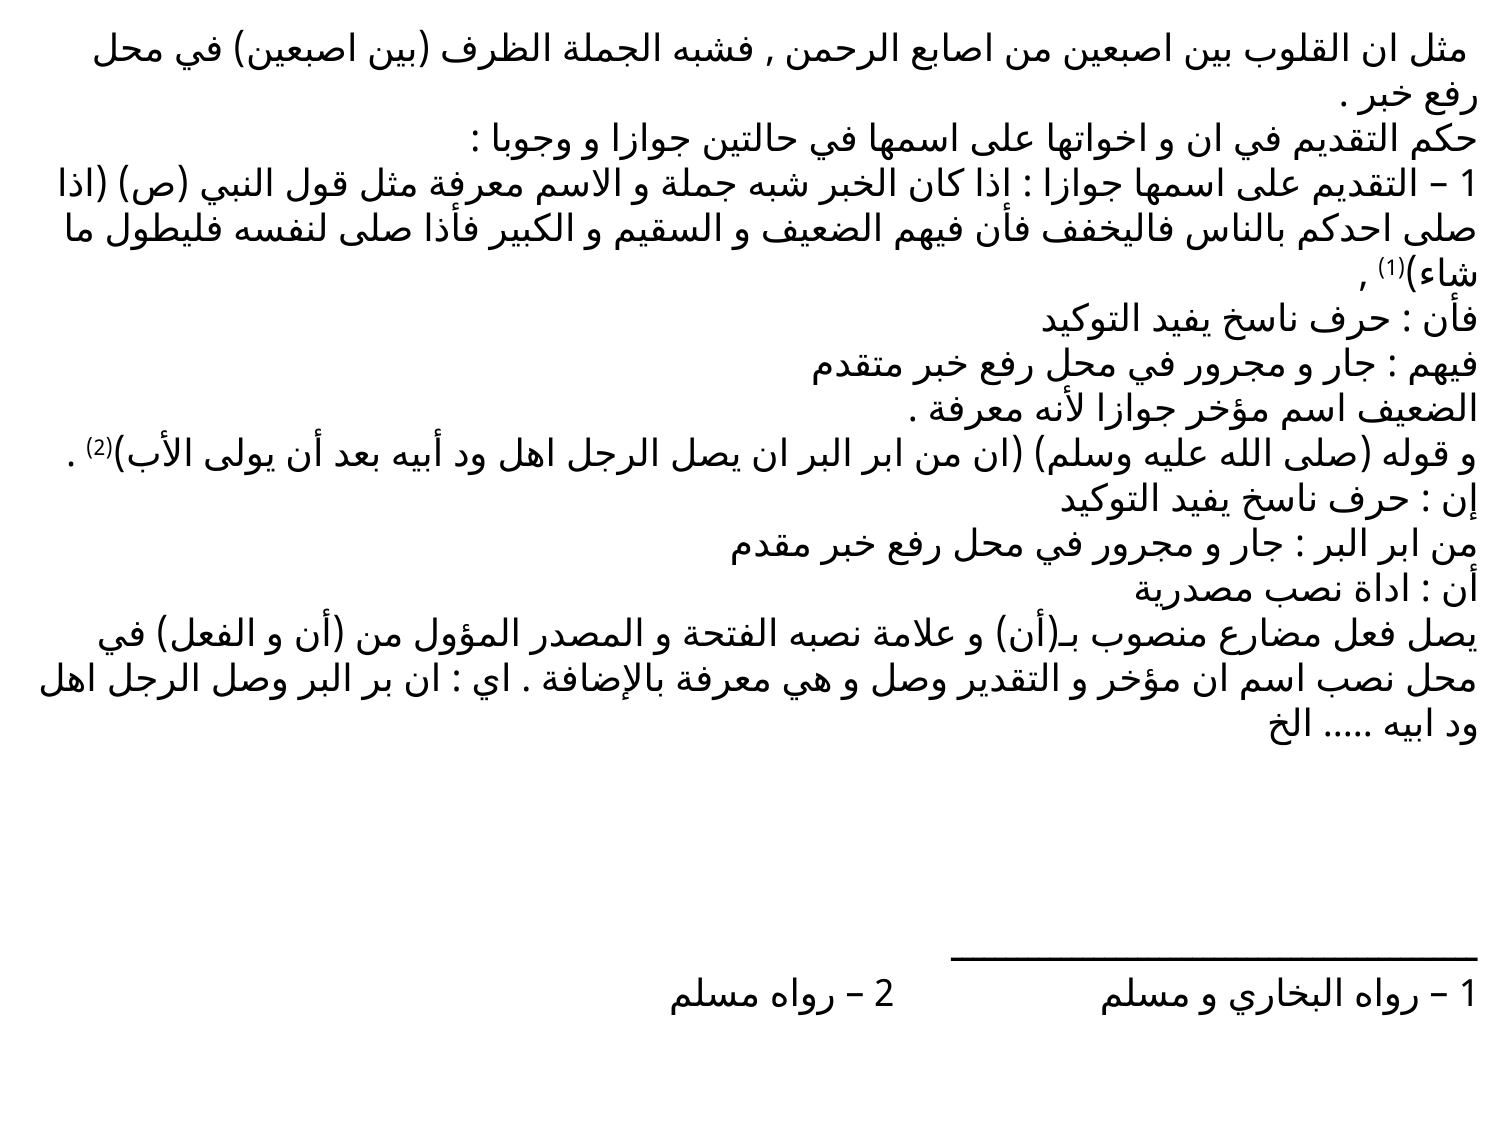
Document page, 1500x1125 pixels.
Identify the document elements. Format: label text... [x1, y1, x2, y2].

text_box مثل ان القلوب بين اصبعين من اصابع الرحمن , فشبه الجملة الظرف (بين اصبعين) في محل رفع خبر . حكم التقديم في ان و اخواتها على اسمها في حالتين جوازا و وجوبا : 1 – التقديم على اسمها جوازا : اذا كان الخبر شبه جملة و الاسم معرفة مثل قول النبي (ص) (اذا صلى احدكم بالناس فاليخفف فأن فيهم الضعيف و السقيم و الكبير فأذا صلى لنفسه فليطول ما شاء)(1) , فأن : حرف ناسخ يفيد التوكيد فيهم : جار و مجرور في محل رفع خبر متقدم الضعيف اسم مؤخر جوازا لأنه معرفة . و قوله (صلى الله عليه وسلم) (ان من ابر البر ان يصل الرجل اهل ود أبيه بعد أن يولى الأب)(2) . إن : حرف ناسخ يفيد التوكيد من ابر البر : جار و مجرور في محل رفع خبر مقدم أن : اداة نصب مصدرية يصل فعل مضارع منصوب بـ(أن) و علامة نصبه الفتحة و المصدر المؤول من (أن و الفعل) في محل نصب اسم ان مؤخر و التقدير وصل و هي معرفة بالإضافة . اي : ان بر البر وصل الرجل اهل ود ابيه ..... الخ ــــــــــــــــــــــــــــــــــــــــــــــــ 1 – رواه البخاري و مسلم 2 – رواه مسلم [11, 16, 1495, 1067]
